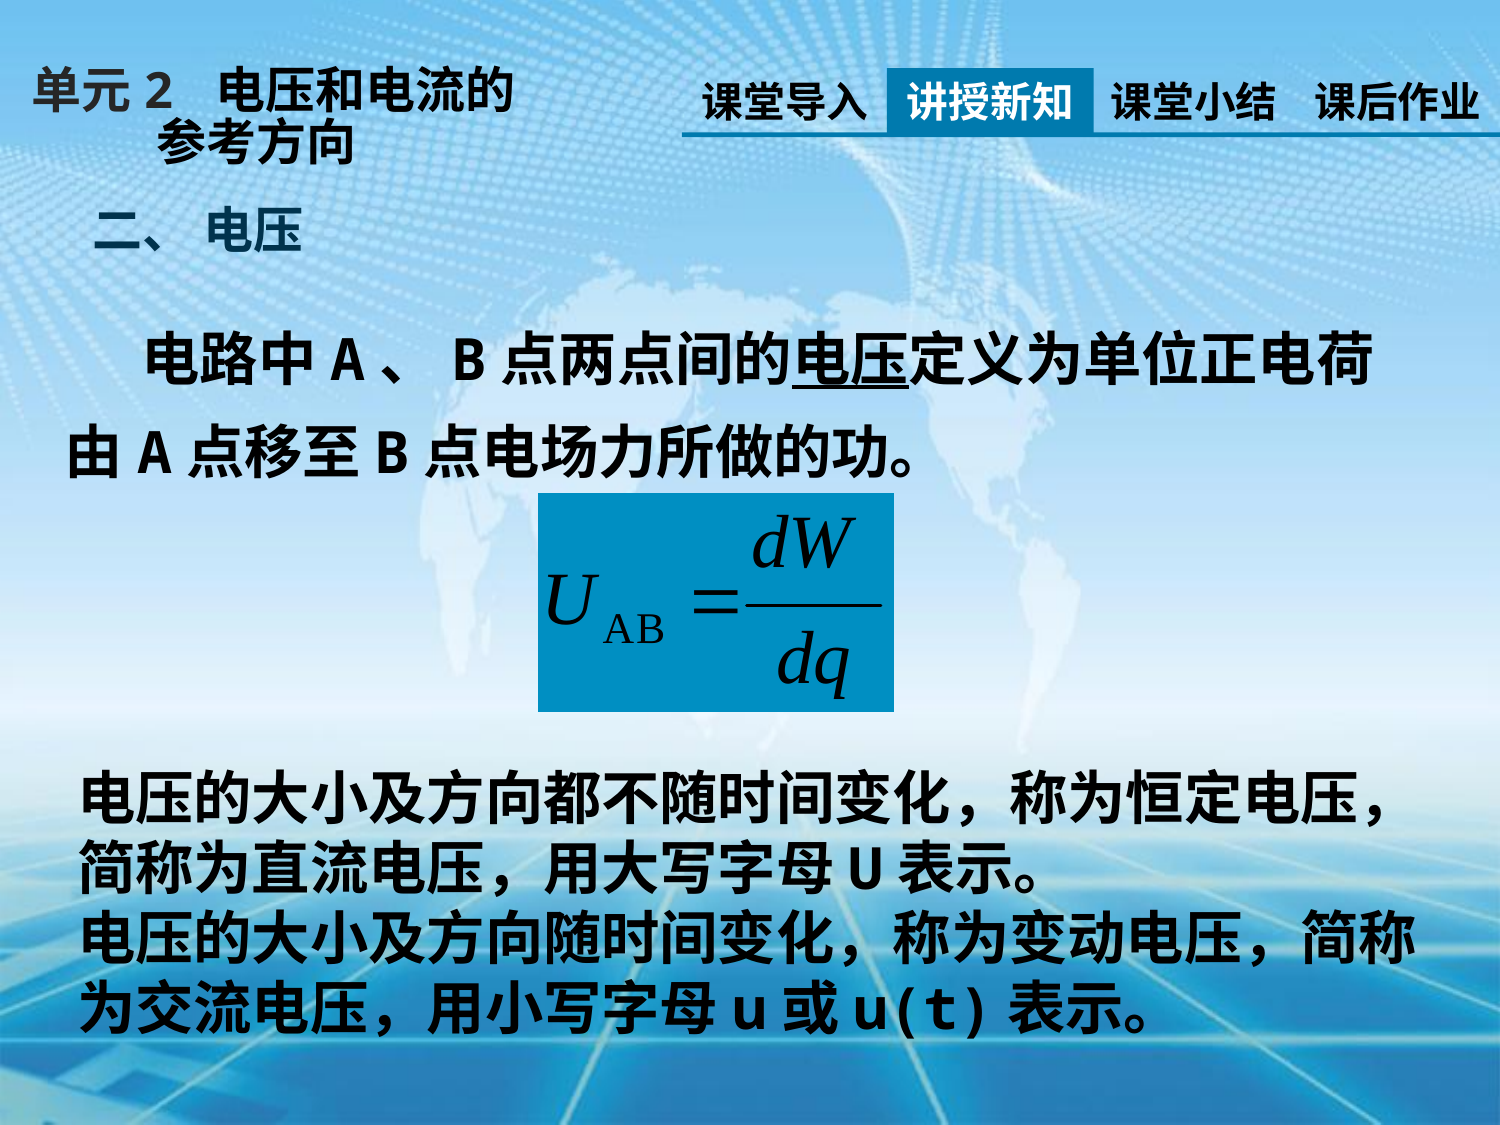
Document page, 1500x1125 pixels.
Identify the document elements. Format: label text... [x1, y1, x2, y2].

text_box 二、 电压 [19, 180, 377, 289]
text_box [16, 59, 1500, 180]
text_box 电路中A、B点两点间的电压定义为单位正电荷由A点移至B点电场力所做的功。 [50, 282, 1425, 493]
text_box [537, 492, 894, 713]
picture [0, 0, 1500, 1125]
text_box 电压的大小及方向都不随时间变化，称为恒定电压，简称为直流电压，用大写字母U表示。 电压的大小及方向随时间变化，称为变动电压，简称为交流电压，用小写字母u或u(t)表示。 [62, 753, 1463, 1049]
